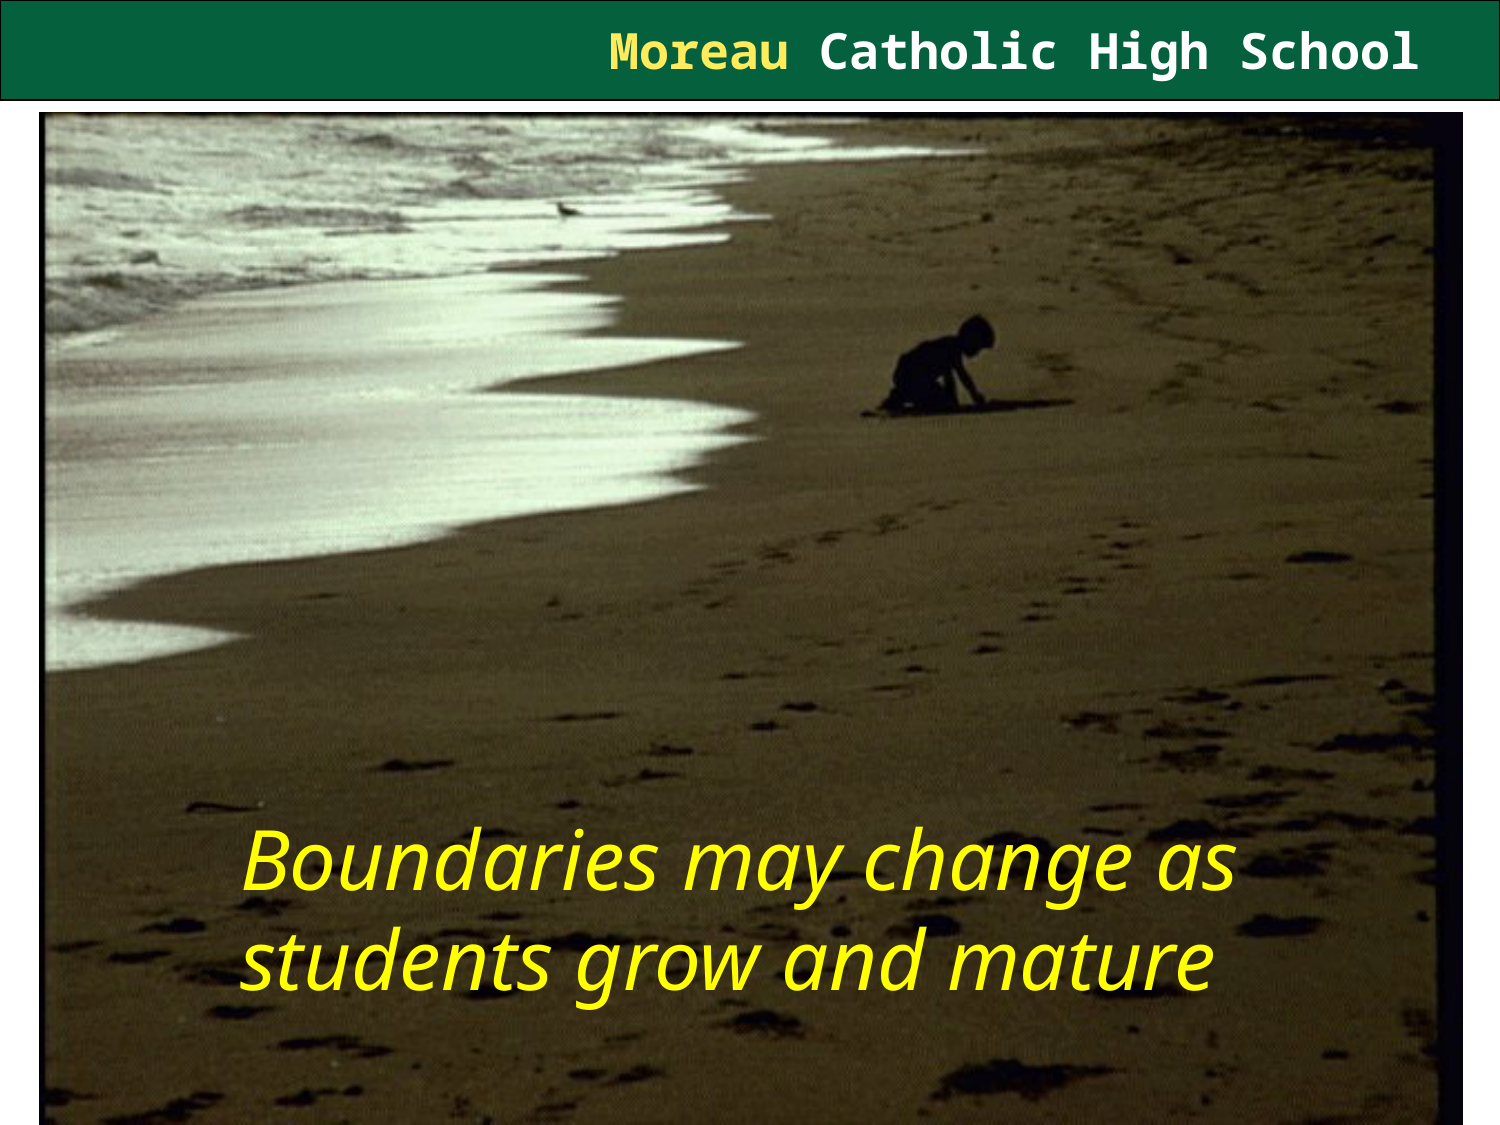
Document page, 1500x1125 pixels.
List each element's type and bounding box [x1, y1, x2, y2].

picture [39, 112, 1463, 1125]
